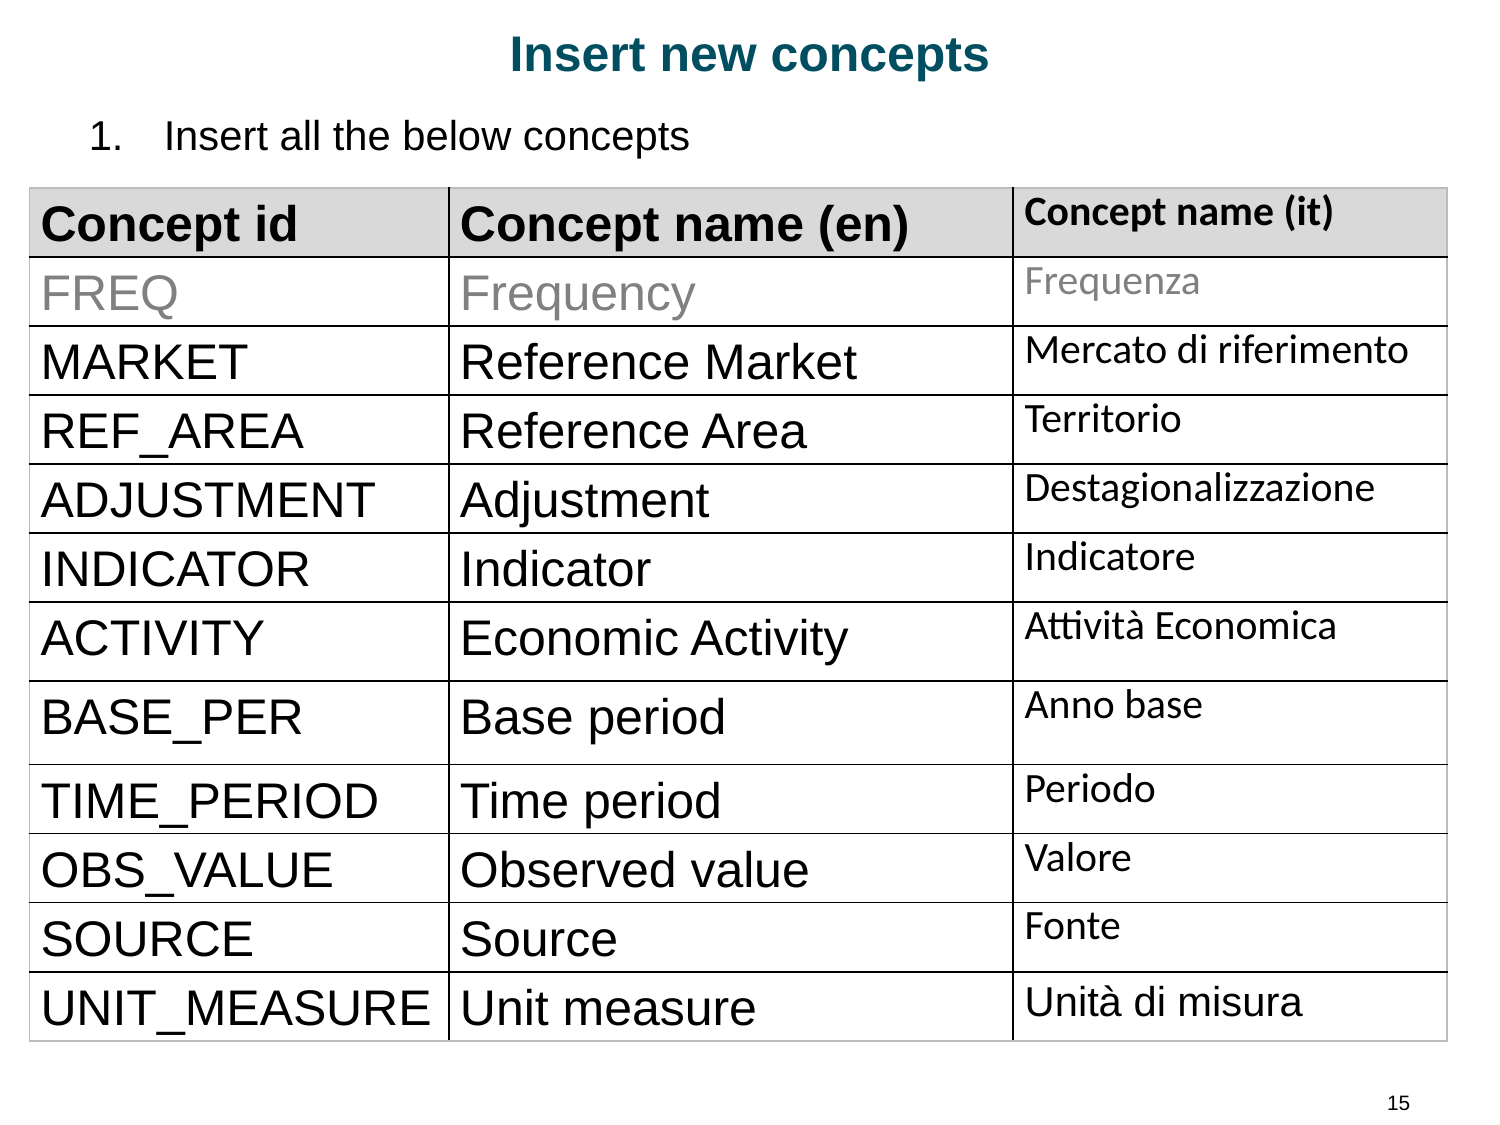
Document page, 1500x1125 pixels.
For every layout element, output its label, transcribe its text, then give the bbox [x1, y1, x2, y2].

table_header Concept name (en) [450, 189, 1012, 256]
table_cell ADJUSTMENT [30, 465, 448, 532]
table_cell Unit measure [450, 973, 1012, 1040]
table_cell OBS_VALUE [30, 834, 448, 902]
table_cell REF_AREA [30, 396, 448, 463]
table_cell ACTIVITY [30, 603, 448, 680]
table_cell Reference Market [450, 327, 1012, 394]
table_cell FREQ [30, 258, 448, 325]
table_cell Fonte [1014, 903, 1446, 971]
table_cell Adjustment [450, 465, 1012, 532]
table_cell BASE_PER [30, 682, 448, 764]
table_cell Destagionalizzazione [1014, 465, 1446, 532]
table_cell Source [450, 903, 1012, 971]
table_cell Periodo [1014, 765, 1446, 833]
table_cell Observed value [450, 834, 1012, 902]
table_cell Frequency [450, 258, 1012, 325]
table_cell Indicatore [1014, 534, 1446, 601]
table_header Concept name (it) [1014, 189, 1446, 256]
table_cell Unità di misura [1014, 973, 1446, 1040]
table_cell Economic Activity [450, 603, 1012, 680]
slide_number 15 [1074, 1082, 1425, 1125]
title Insert new concepts [75, 20, 1425, 82]
table_cell SOURCE [30, 903, 448, 971]
table_cell MARKET [30, 327, 448, 394]
table_cell INDICATOR [30, 534, 448, 601]
table_cell Valore [1014, 834, 1446, 902]
table_header Concept id [30, 189, 448, 256]
table_cell Time period [450, 765, 1012, 833]
table_cell Indicator [450, 534, 1012, 601]
table_cell Attività Economica [1014, 603, 1446, 680]
table_cell Territorio [1014, 396, 1446, 463]
table_cell TIME_PERIOD [30, 765, 448, 833]
table_cell UNIT_MEASURE [30, 973, 448, 1040]
table_cell Mercato di riferimento [1014, 327, 1446, 394]
table_cell Base period [450, 682, 1012, 764]
table_cell Frequenza [1014, 258, 1446, 325]
table_cell Anno base [1014, 682, 1446, 764]
text_box Insert all the below concepts [74, 101, 1426, 167]
table_cell Reference Area [450, 396, 1012, 463]
